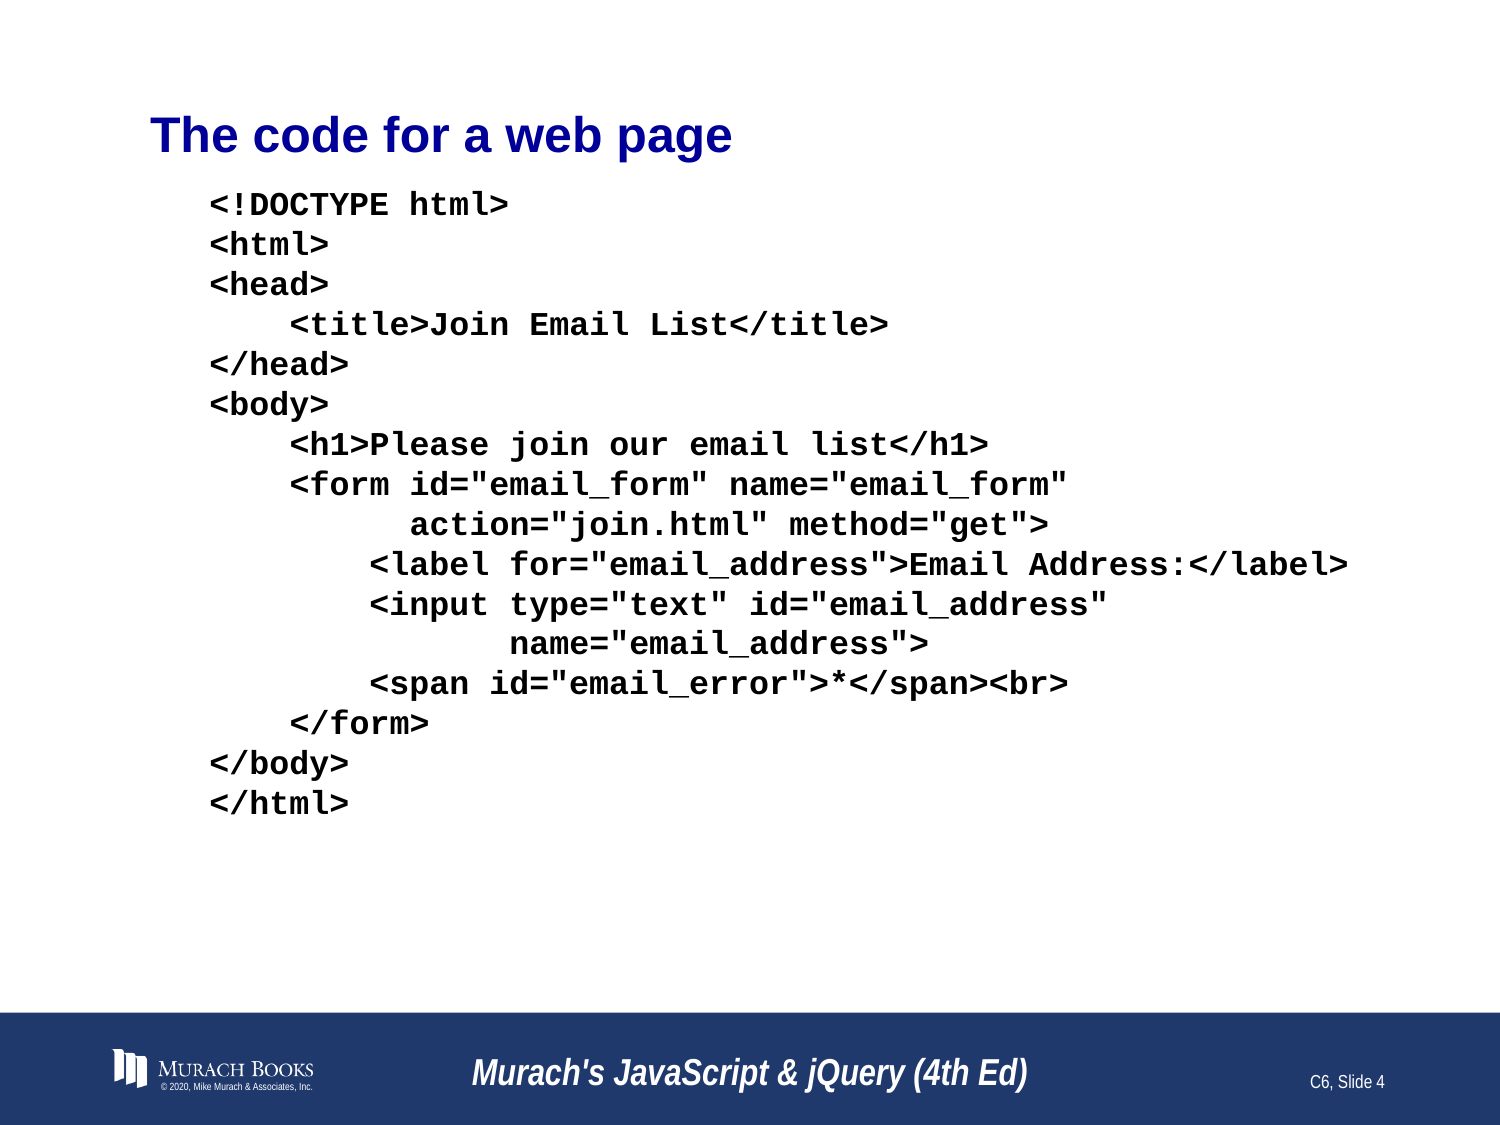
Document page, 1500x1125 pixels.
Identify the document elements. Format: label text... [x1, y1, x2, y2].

slide_number Murach's JavaScript & jQuery (4th Ed) [463, 1025, 1050, 1100]
footer © 2020, Mike Murach & Associates, Inc. [12, 1025, 463, 1100]
list <!DOCTYPE html> <html> <head> <title>Join Email List</title> </head> <body> <h1>Please join our email list</h1> <form id="email_form" name="email_form" action="join.html" method="get"> <label for="email_address">Email Address:</label> <input type="text" id="email_address" name="email_address"> <span id="email_error">*</span><br> </form> </body> </html> [137, 174, 1375, 975]
slide_number C6, Slide 4 [1087, 1025, 1400, 1100]
title The code for a web page [150, 102, 1350, 164]
